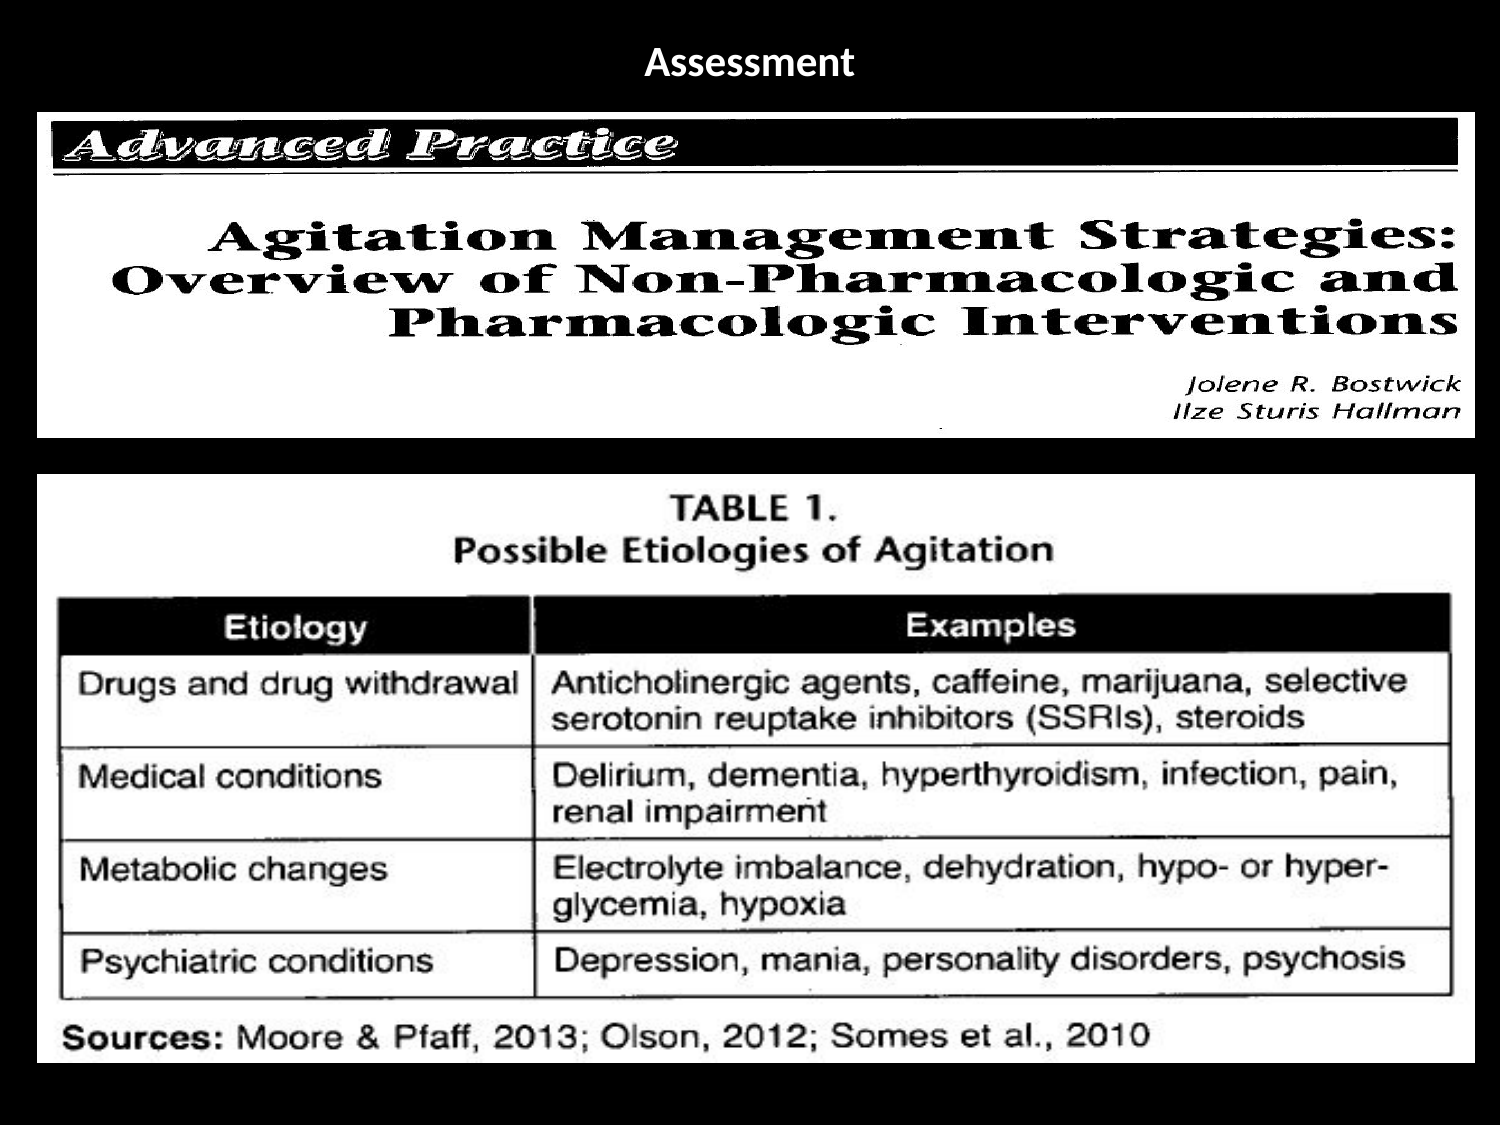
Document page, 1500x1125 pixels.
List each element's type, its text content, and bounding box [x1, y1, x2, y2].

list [37, 112, 1476, 438]
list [37, 474, 1476, 1063]
title Assessment [75, 24, 1425, 93]
